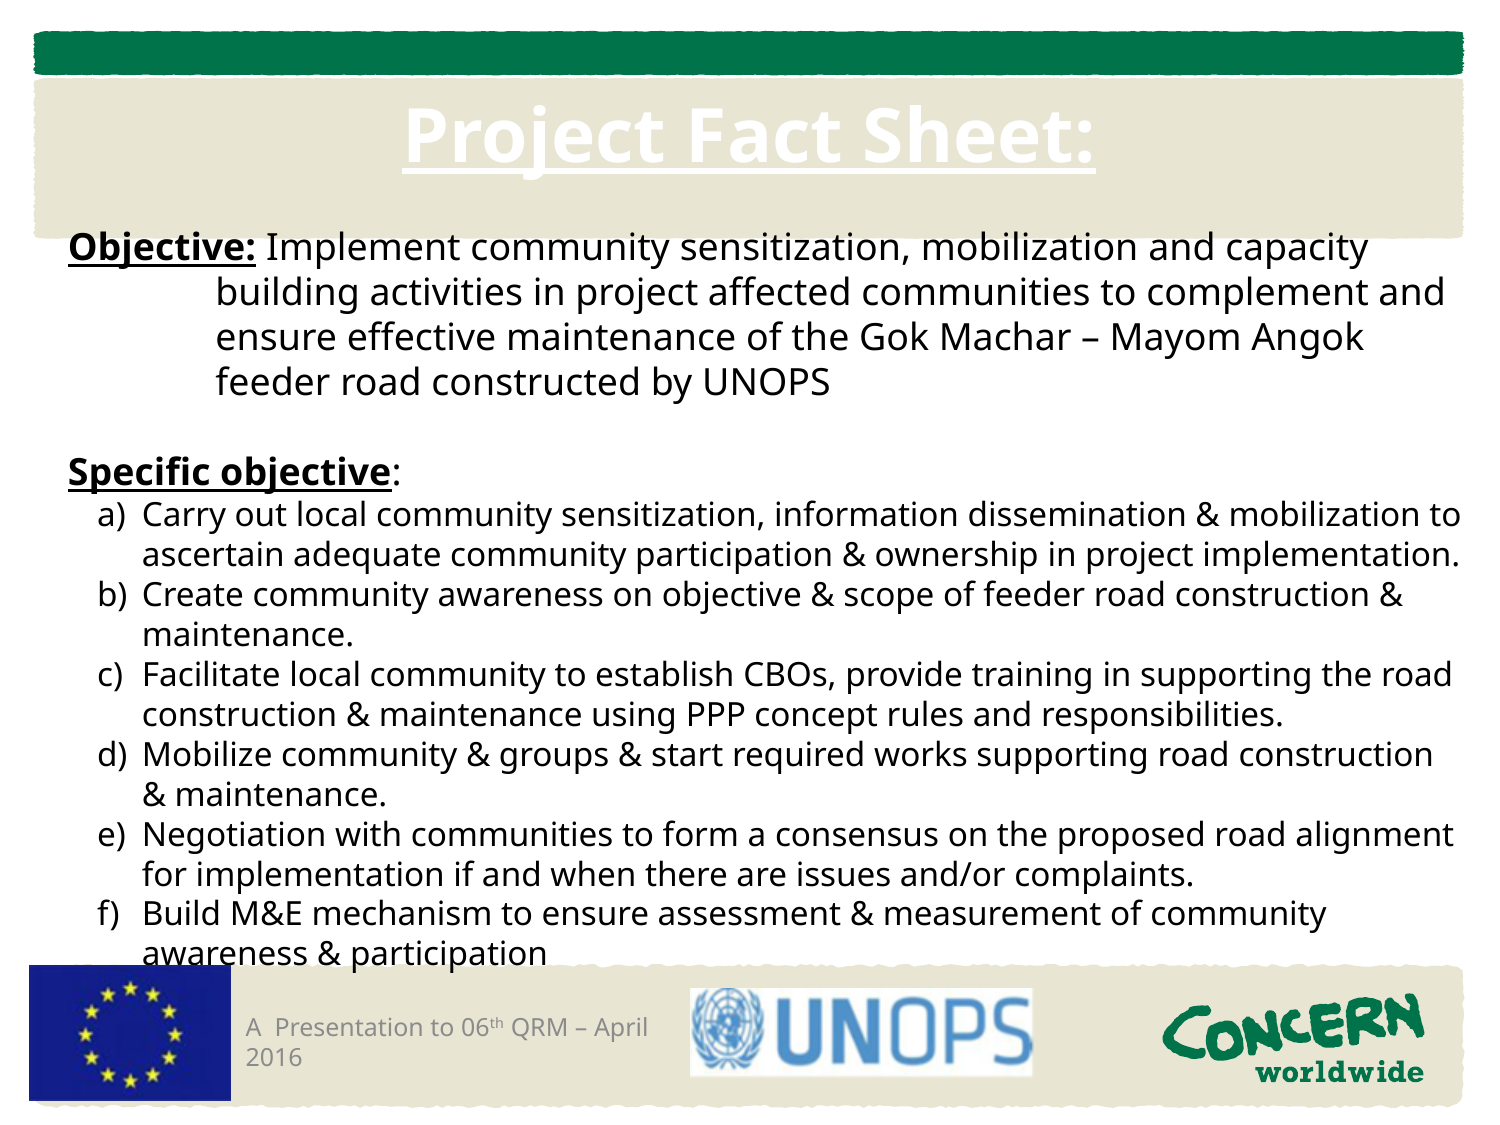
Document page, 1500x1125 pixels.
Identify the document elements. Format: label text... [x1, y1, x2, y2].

picture [690, 988, 1035, 1078]
title Project Fact Sheet: [75, 45, 1424, 220]
list Objective: Implement community sensitization, mobilization and capacity building activities in project affected communities to complement and ensure effective maintenance of the Gok Machar – Mayom Angok feeder road constructed by UNOPS Specific objective: Carry out local community sensitization, information dissemination & mobilization to ascertain adequate community participation & ownership in project implementation. Create community awareness on objective & scope of feeder road construction & maintenance. Facilitate local community to establish CBOs, provide training in supporting the road construction & maintenance using PPP concept rules and responsibilities. Mobilize community & groups & start required works supporting road construction & maintenance. Negotiation with communities to form a consensus on the proposed road alignment for implementation if and when there are issues and/or complaints. Build M&E mechanism to ensure assessment & measurement of community awareness & participation [53, 243, 1483, 953]
picture [29, 965, 231, 1101]
list A Presentation to 06th QRM – April 2016 [235, 1003, 685, 1063]
